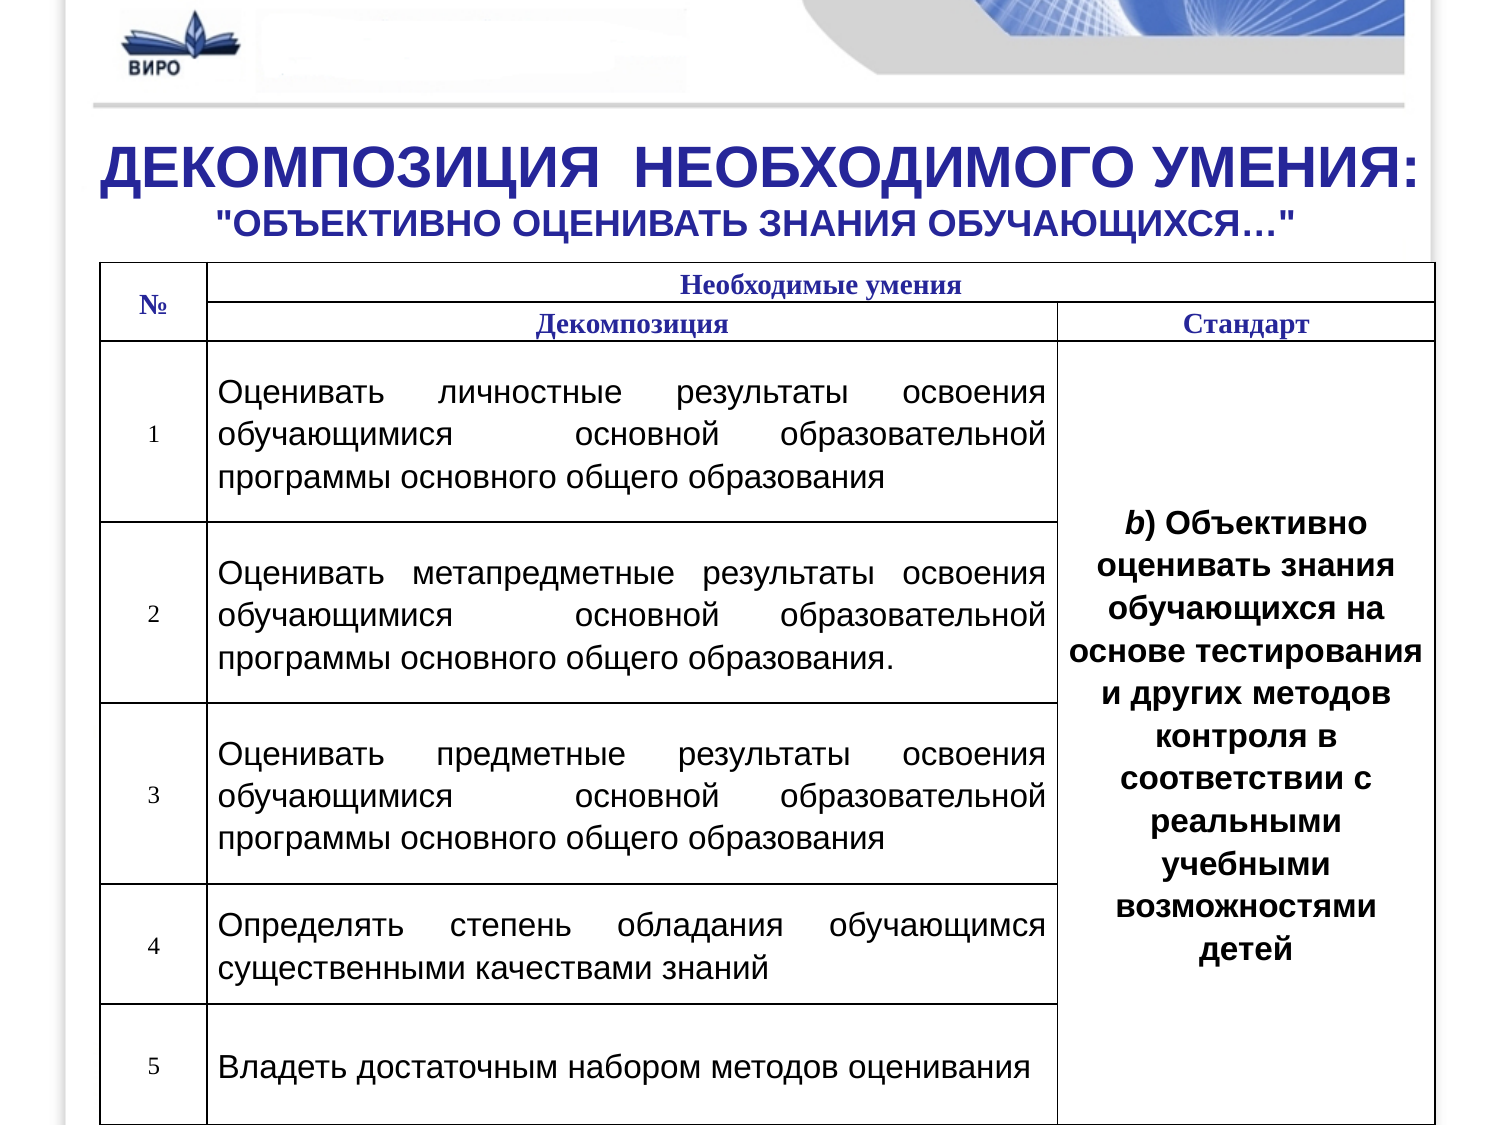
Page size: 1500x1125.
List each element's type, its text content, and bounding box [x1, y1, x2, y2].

table_cell 5 [101, 1005, 206, 1124]
title Декомпозиция необходимого умения: "Объективно оценивать знания обучающихся…" [53, 121, 1459, 263]
text_box [0, 5, 1496, 81]
table_cell 4 [101, 885, 206, 1003]
table_cell 2 [101, 523, 206, 702]
table_cell Владеть достаточным набором методов оценивания [208, 1005, 1057, 1124]
table_cell 1 [101, 342, 206, 521]
table_cell 3 [101, 704, 206, 883]
table_cell Декомпозиция [208, 303, 1057, 340]
table_header Необходимые умения [208, 263, 1434, 301]
table_cell Определять степень обладания обучающимся существенными качествами знаний [208, 885, 1057, 1003]
table_cell Оценивать личностные результаты освоения обучающимися основной образовательной программы основного общего образования [208, 342, 1057, 521]
picture [0, 81, 1500, 1125]
table_header № [101, 263, 206, 340]
table_cell Оценивать предметные результаты освоения обучающимися основной образовательной программы основного общего образования [208, 704, 1057, 883]
table_cell Оценивать метапредметные результаты освоения обучающимися основной образовательной программы основного общего образования. [208, 523, 1057, 702]
picture [0, 0, 1500, 80]
table_cell b) Объективно оценивать знания обучающихся на основе тестирования и других методов контроля в соответствии с реальными учебными возможностями детей [1058, 342, 1434, 1124]
table_cell Стандарт [1058, 303, 1434, 340]
